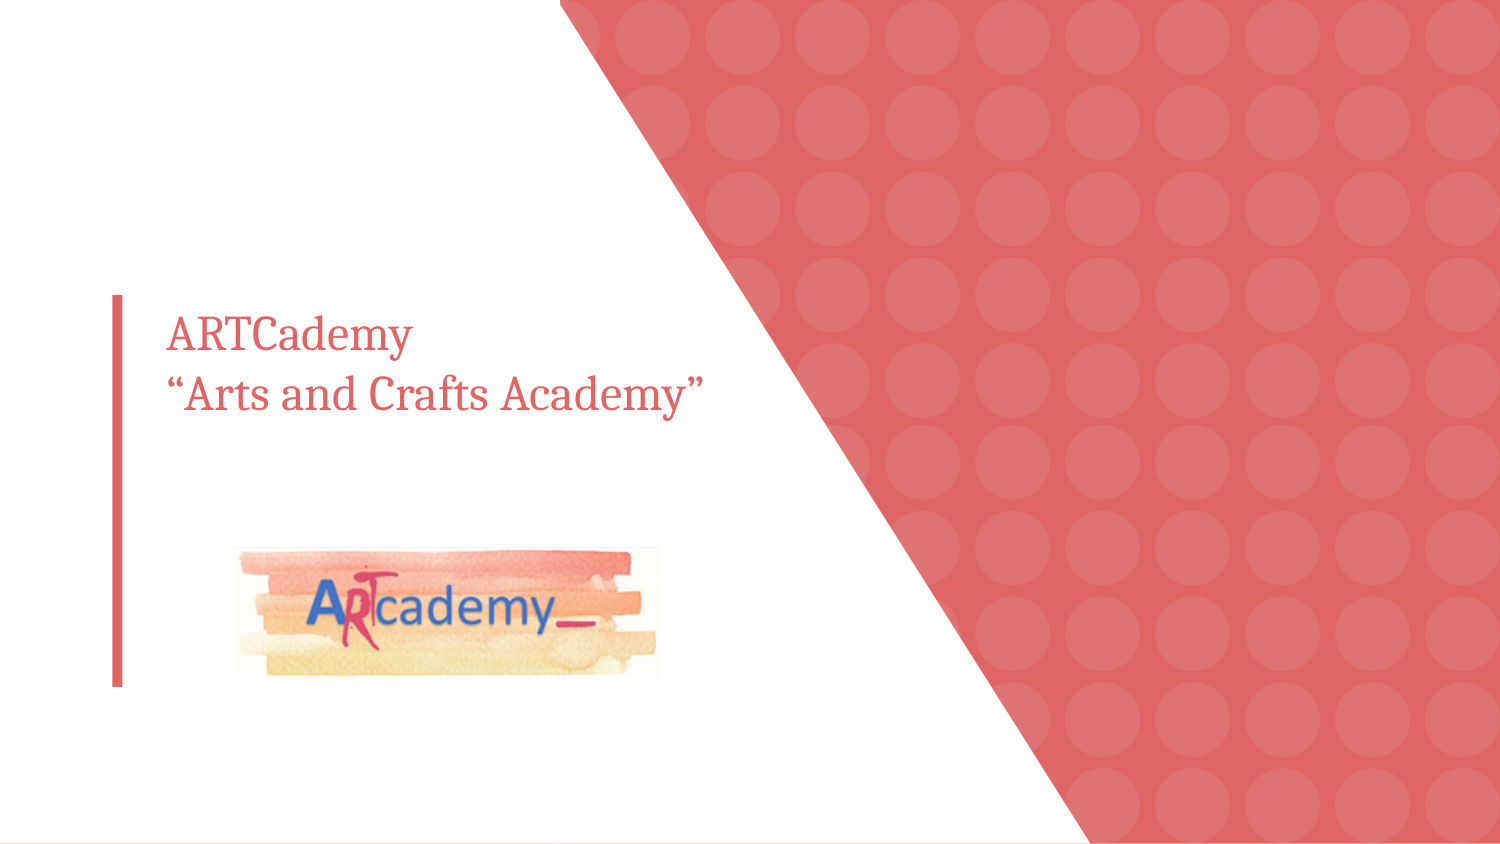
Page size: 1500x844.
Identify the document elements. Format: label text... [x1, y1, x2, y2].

title ARTCademy “Arts and Crafts Academy” [151, 330, 785, 436]
picture [234, 522, 660, 725]
subtitle [151, 449, 968, 701]
